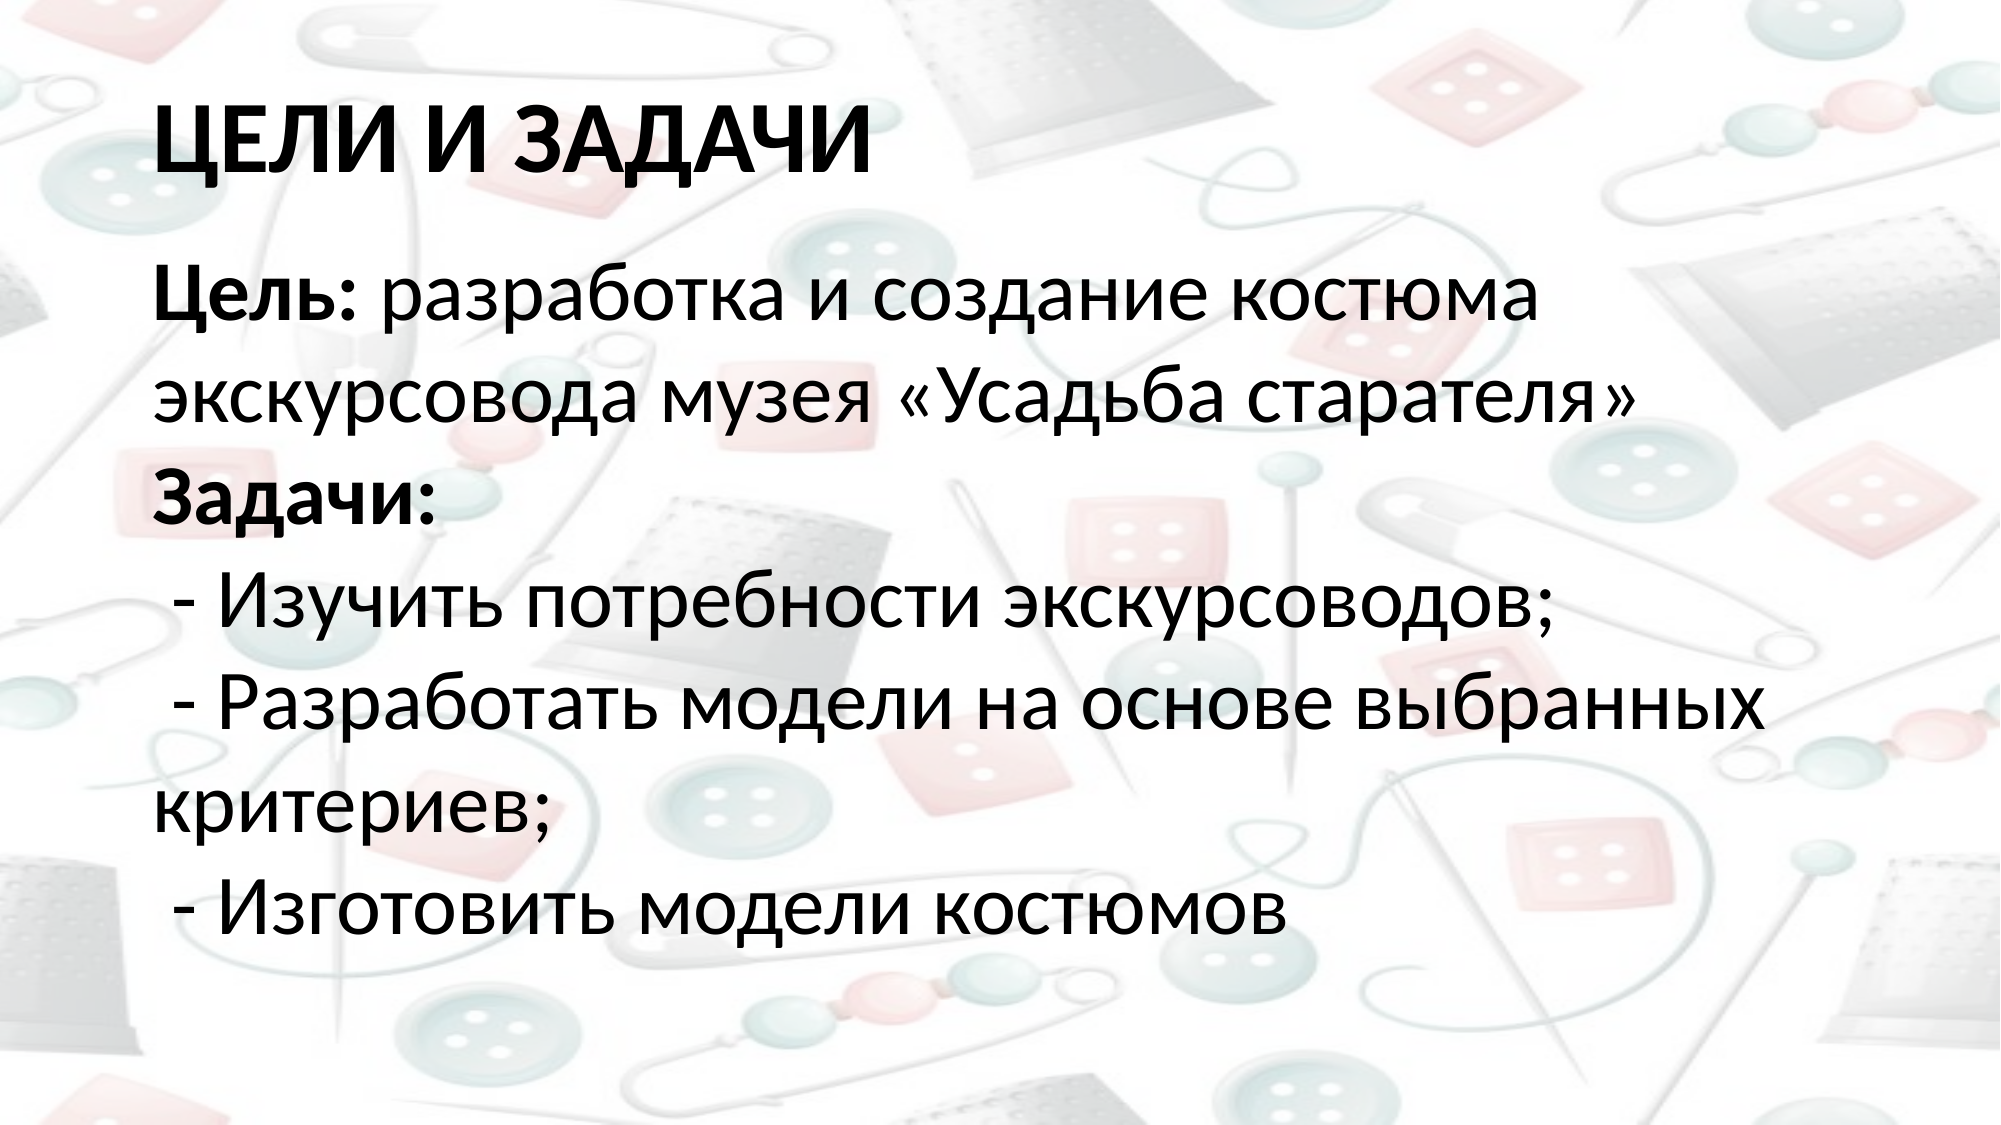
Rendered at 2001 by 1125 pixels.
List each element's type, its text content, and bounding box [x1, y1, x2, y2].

title ЦЕЛИ И ЗАДАЧИ Цель: разработка и создание костюма экскурсовода музея «Усадьба старателя» Задачи: - Изучить потребности экскурсоводов; - Разработать модели на основе выбранных критериев; - Изготовить модели костюмов [137, 59, 1863, 1064]
